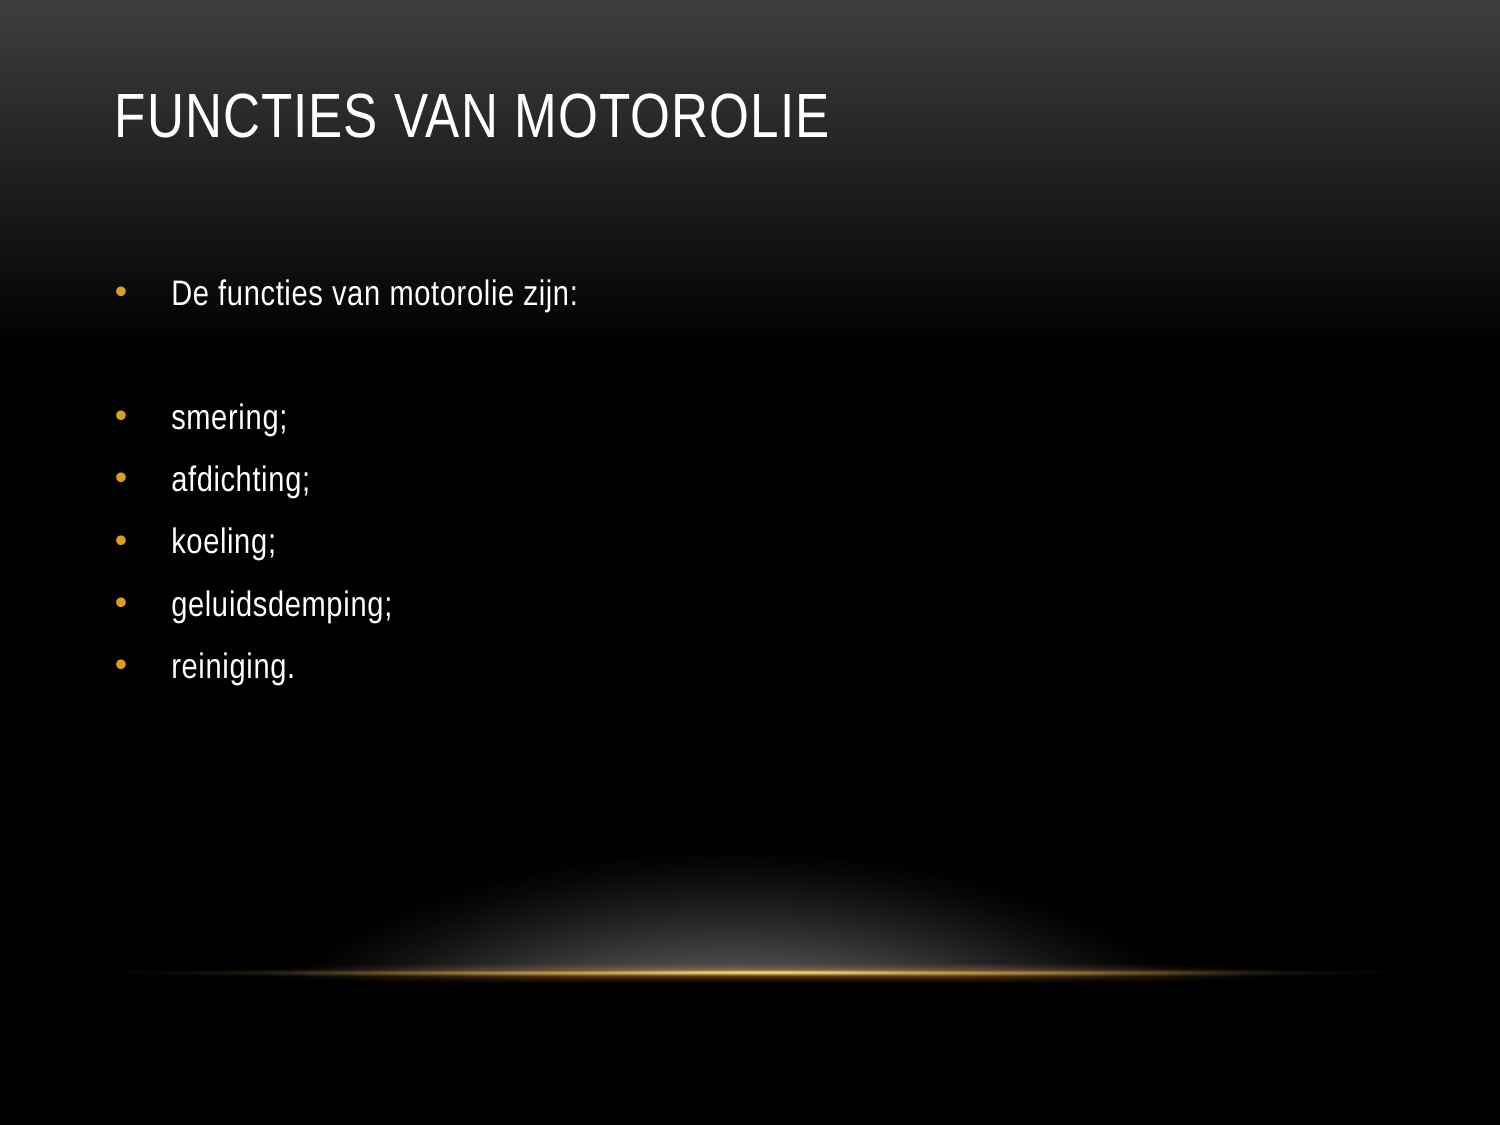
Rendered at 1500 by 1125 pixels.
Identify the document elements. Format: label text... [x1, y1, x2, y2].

picture [0, 0, 1500, 1125]
title Functies van motorolie [99, 45, 1400, 233]
list De functies van motorolie zijn: smering; afdichting; koeling; geluidsdemping; reiniging. [99, 262, 1400, 938]
